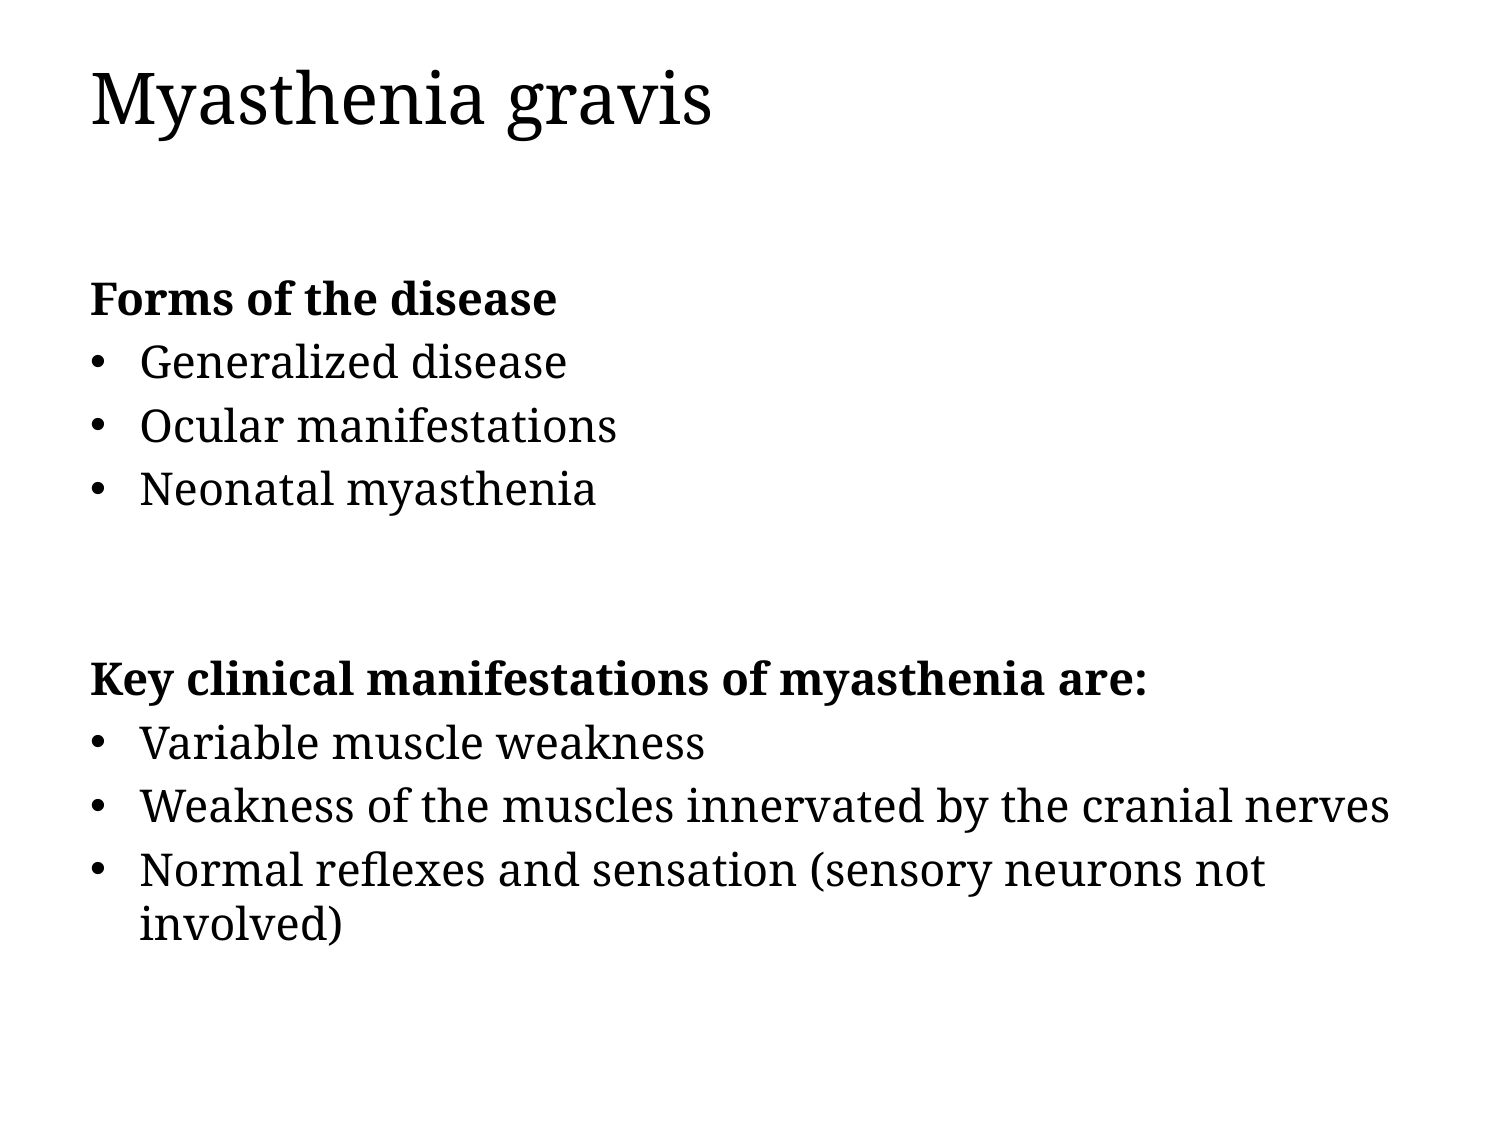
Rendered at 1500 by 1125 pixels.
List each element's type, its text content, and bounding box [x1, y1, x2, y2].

list Forms of the disease Generalized disease Ocular manifestations Neonatal myasthenia Key clinical manifestations of myasthenia are: Variable muscle weakness Weakness of the muscles innervated by the cranial nerves Normal reflexes and sensation (sensory neurons not involved) [75, 262, 1425, 1005]
title Myasthenia gravis [75, 45, 1425, 233]
